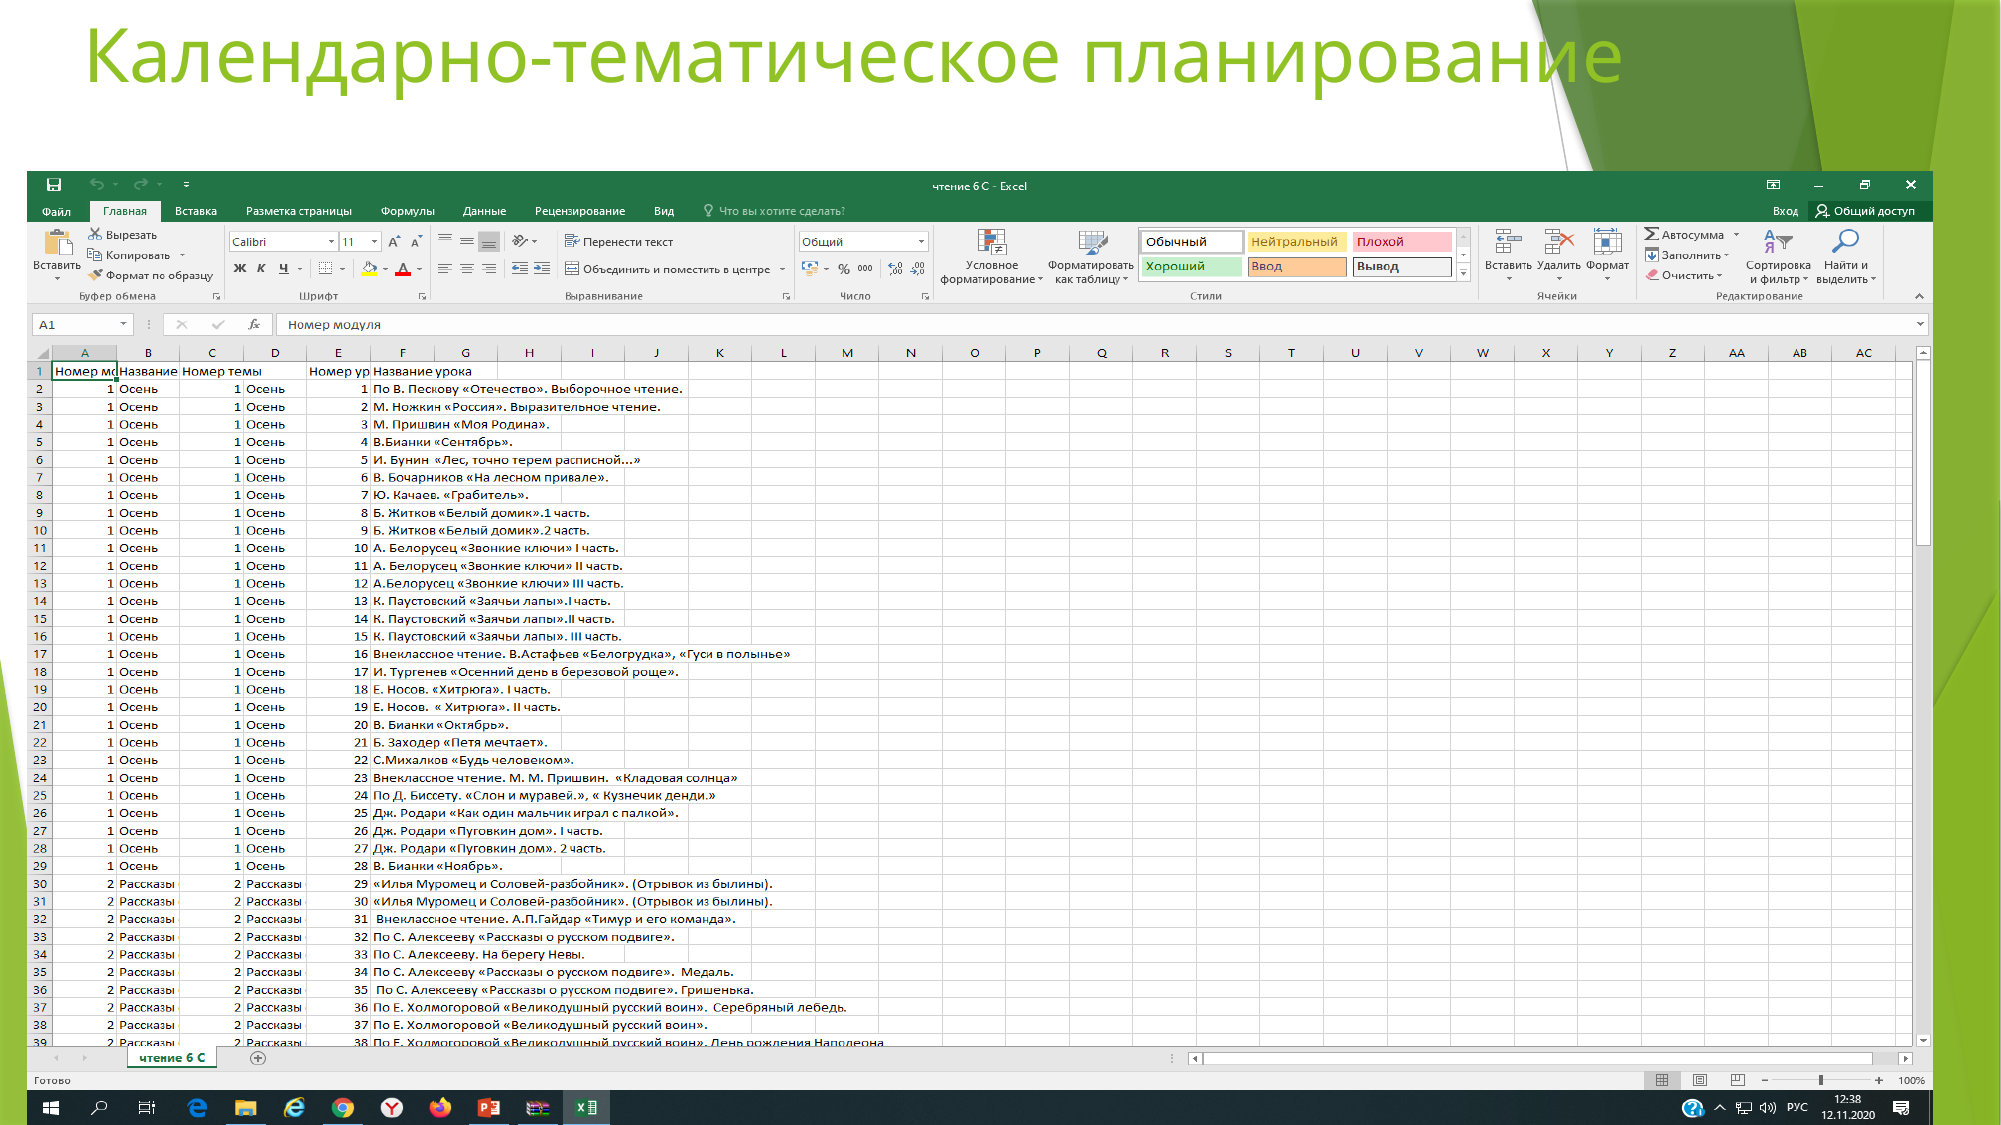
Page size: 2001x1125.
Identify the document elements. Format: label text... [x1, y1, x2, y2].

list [27, 170, 1934, 1125]
title Календарно-тематическое планирование [68, 0, 1863, 170]
